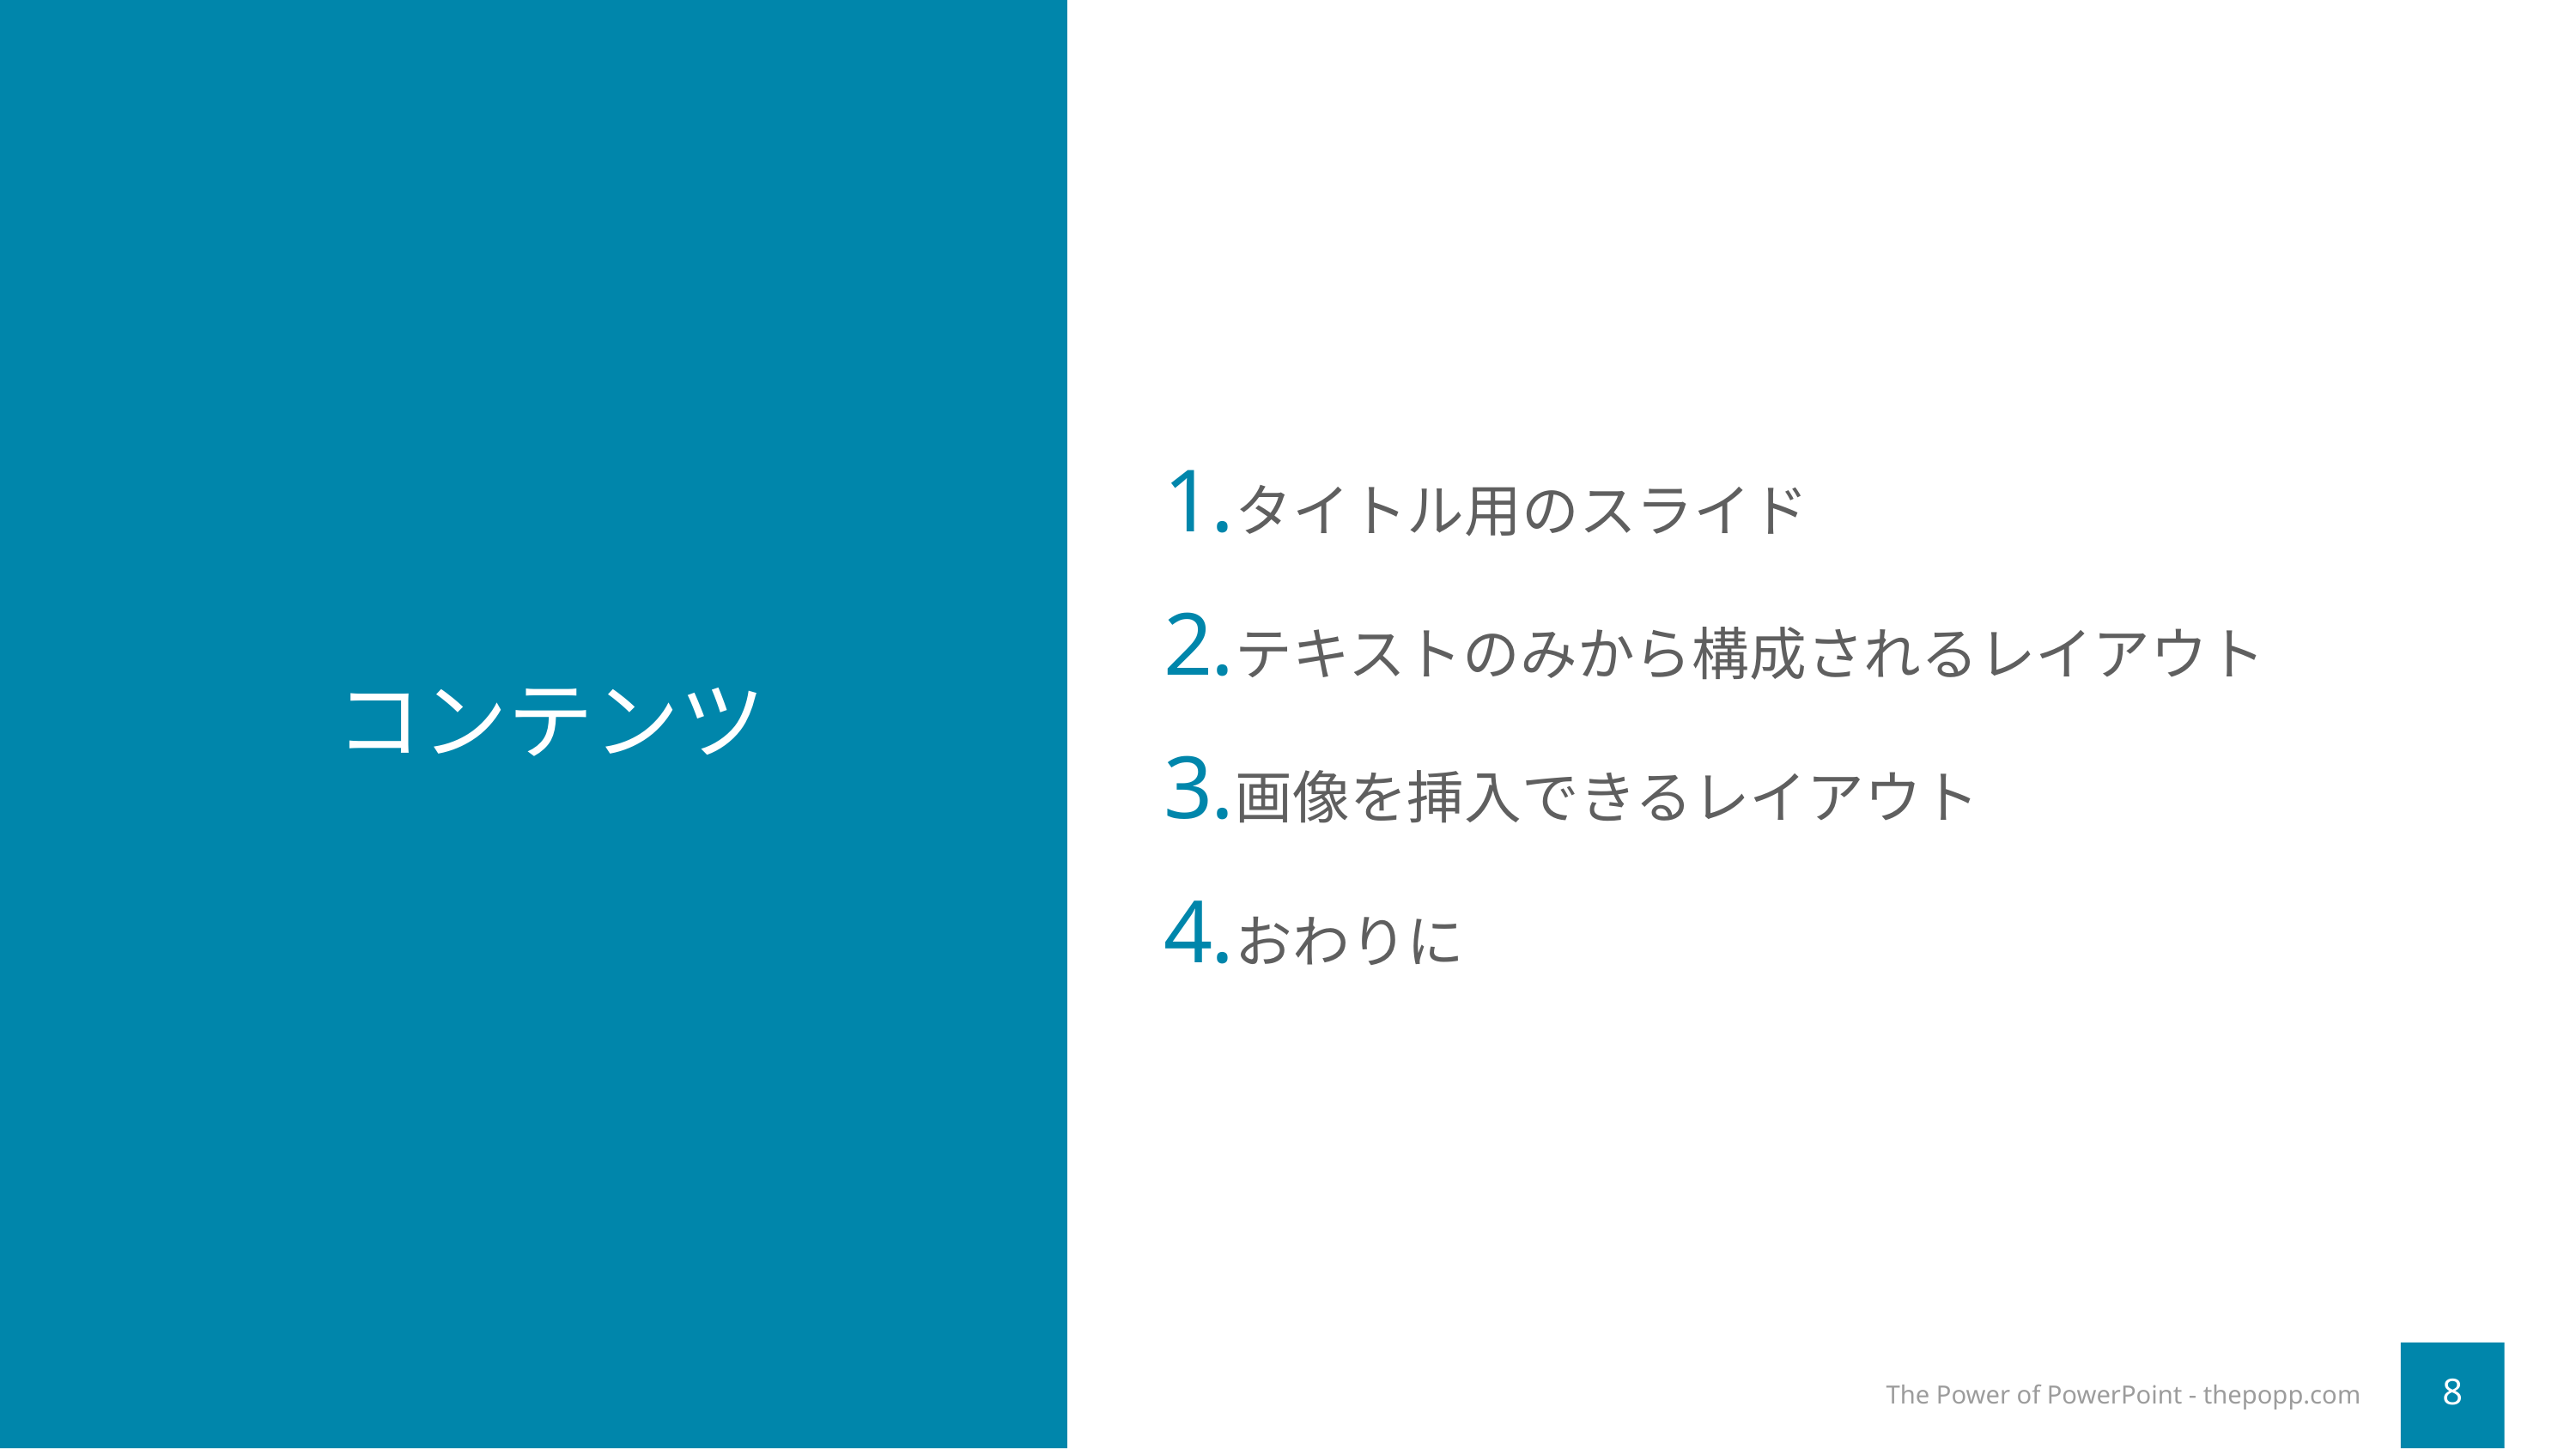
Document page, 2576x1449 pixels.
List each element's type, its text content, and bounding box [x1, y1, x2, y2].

footer The Power of PowerPoint - thepopp.com [1504, 1355, 2374, 1433]
slide_number 8 [2400, 1355, 2505, 1433]
title コンテンツ [120, 288, 981, 1160]
list タイトル用のスライド テキストのみから構成されるレイアウト 画像を挿入できるレイアウト おわりに [1151, 251, 2433, 1197]
